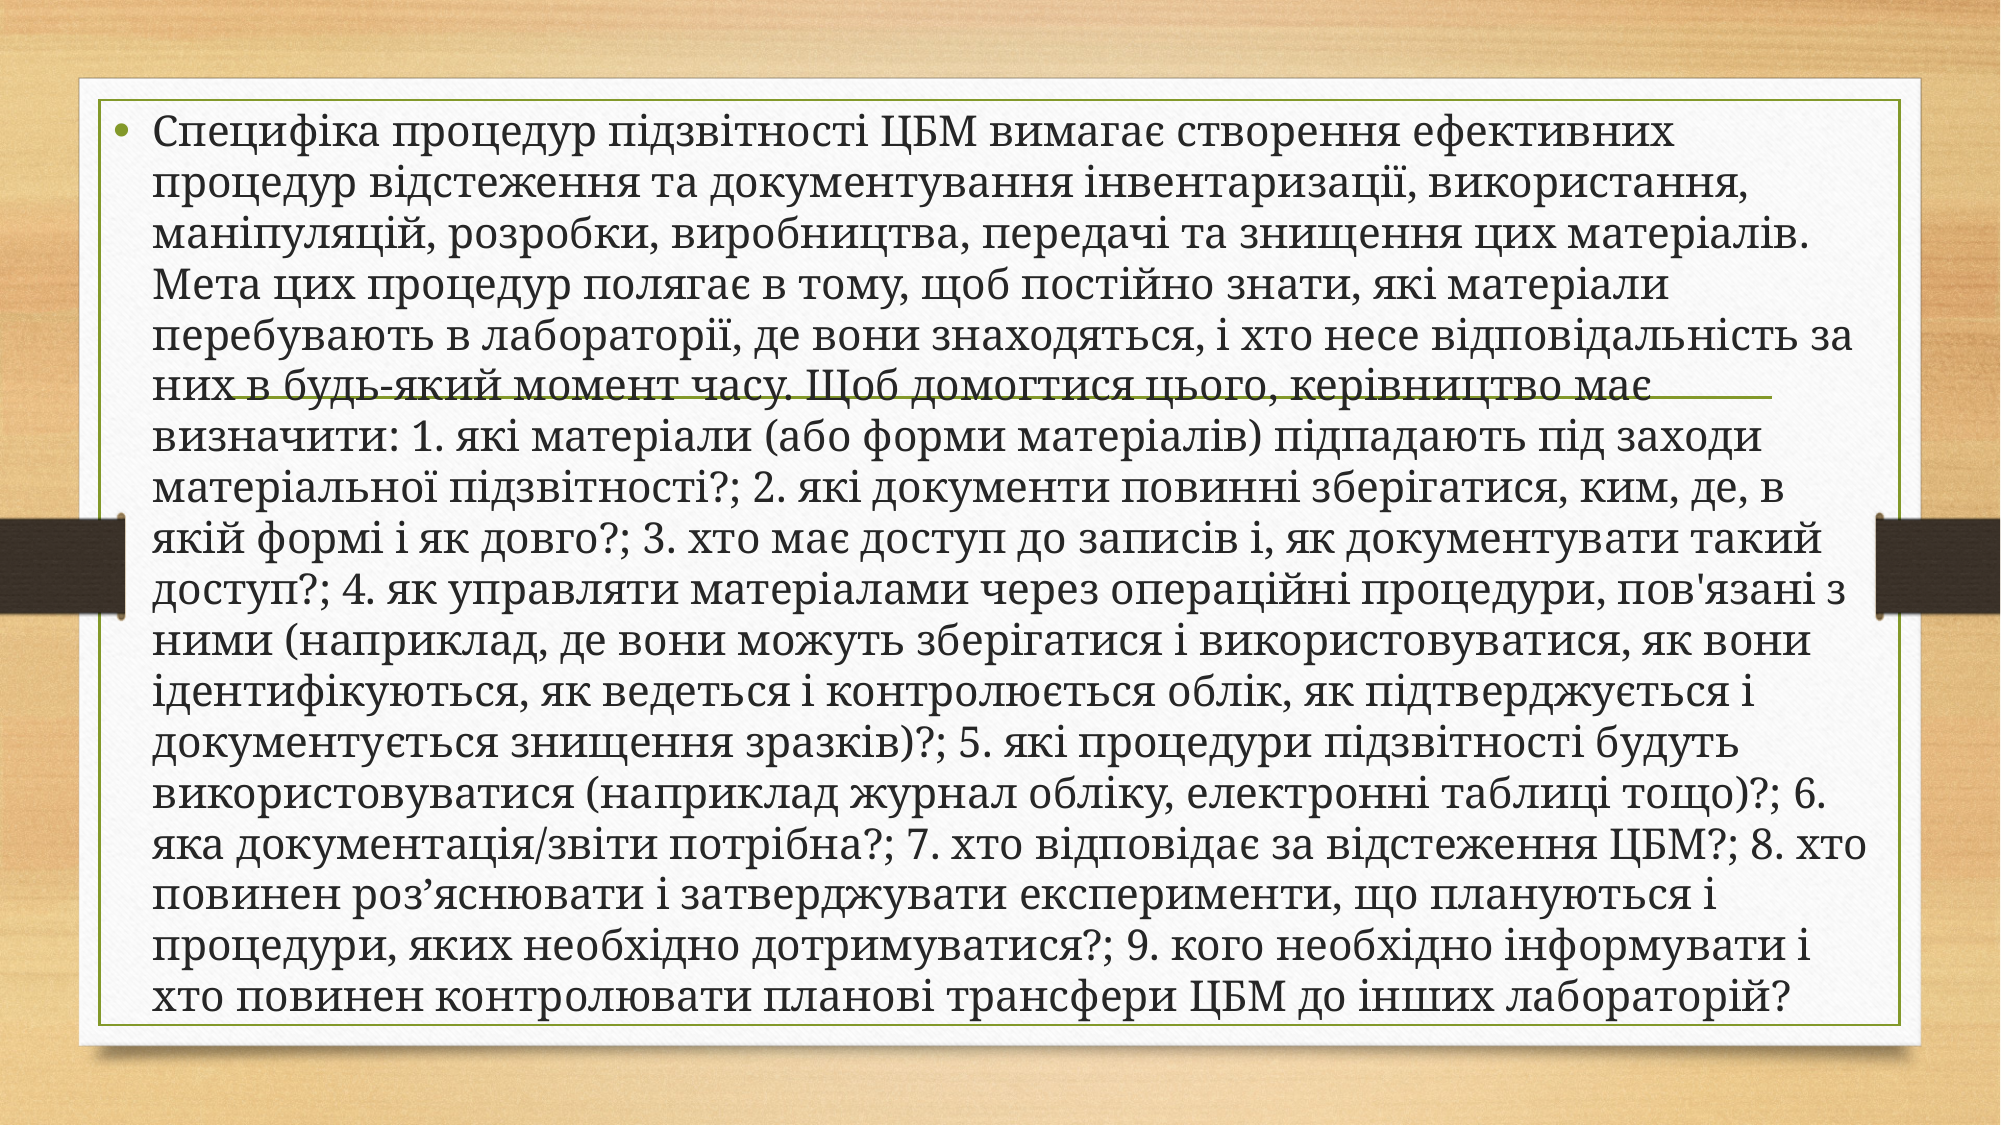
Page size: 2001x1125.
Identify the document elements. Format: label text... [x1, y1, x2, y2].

picture [0, 0, 2001, 1125]
list Специфіка процедур підзвітності ЦБМ вимагає створення ефективних процедур відстеження та документування інвентаризації, використання, маніпуляцій, розробки, виробництва, передачі та знищення цих матеріалів. Мета цих процедур полягає в тому, щоб постійно знати, які матеріали перебувають в лабораторії, де вони знаходяться, і хто несе відповідальність за них в будь-який момент часу. Щоб домогтися цього, керівництво має визначити: 1. які матеріали (або форми матеріалів) підпадають під заходи матеріальної підзвітності?; 2. які документи повинні зберігатися, ким, де, в якій формі і як довго?; 3. хто має доступ до записів і, як документувати такий доступ?; 4. як управляти матеріалами через операційні процедури, пов'язані з ними (наприклад, де вони можуть зберігатися і використовуватися, як вони ідентифікуються, як ведеться і контролюється облік, як підтверджується і документується знищення зразків)?; 5. які процедури підзвітності будуть використовуватися (наприклад журнал обліку, електронні таблиці тощо)?; 6. яка документація/звіти потрібна?; 7. хто відповідає за відстеження ЦБМ?; 8. хто повинен роз’яснювати і затверджувати експерименти, що плануються і процедури, яких необхідно дотримуватися?; 9. кого необхідно інформувати і хто повинен контролювати планові трансфери ЦБМ до інших лабораторій? [98, 96, 1894, 1073]
